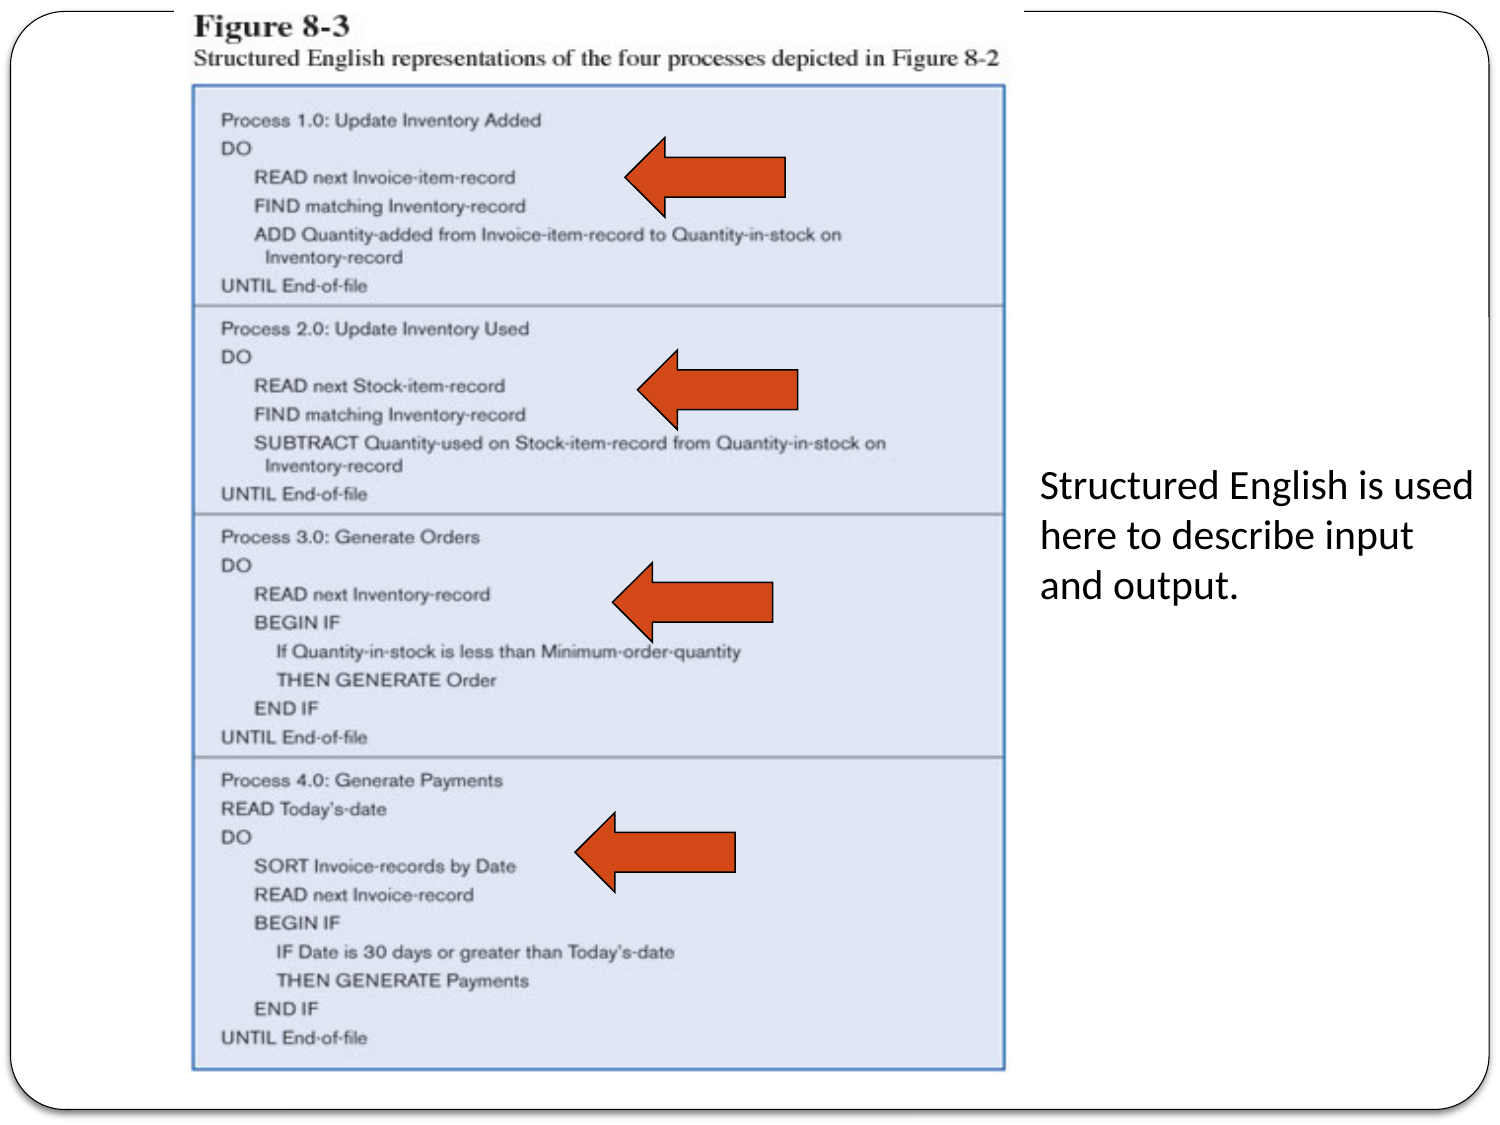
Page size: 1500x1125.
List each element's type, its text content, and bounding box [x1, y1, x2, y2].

picture [174, 0, 1024, 1088]
text_box Structured English is used here to describe input and output. [1029, 450, 1500, 615]
